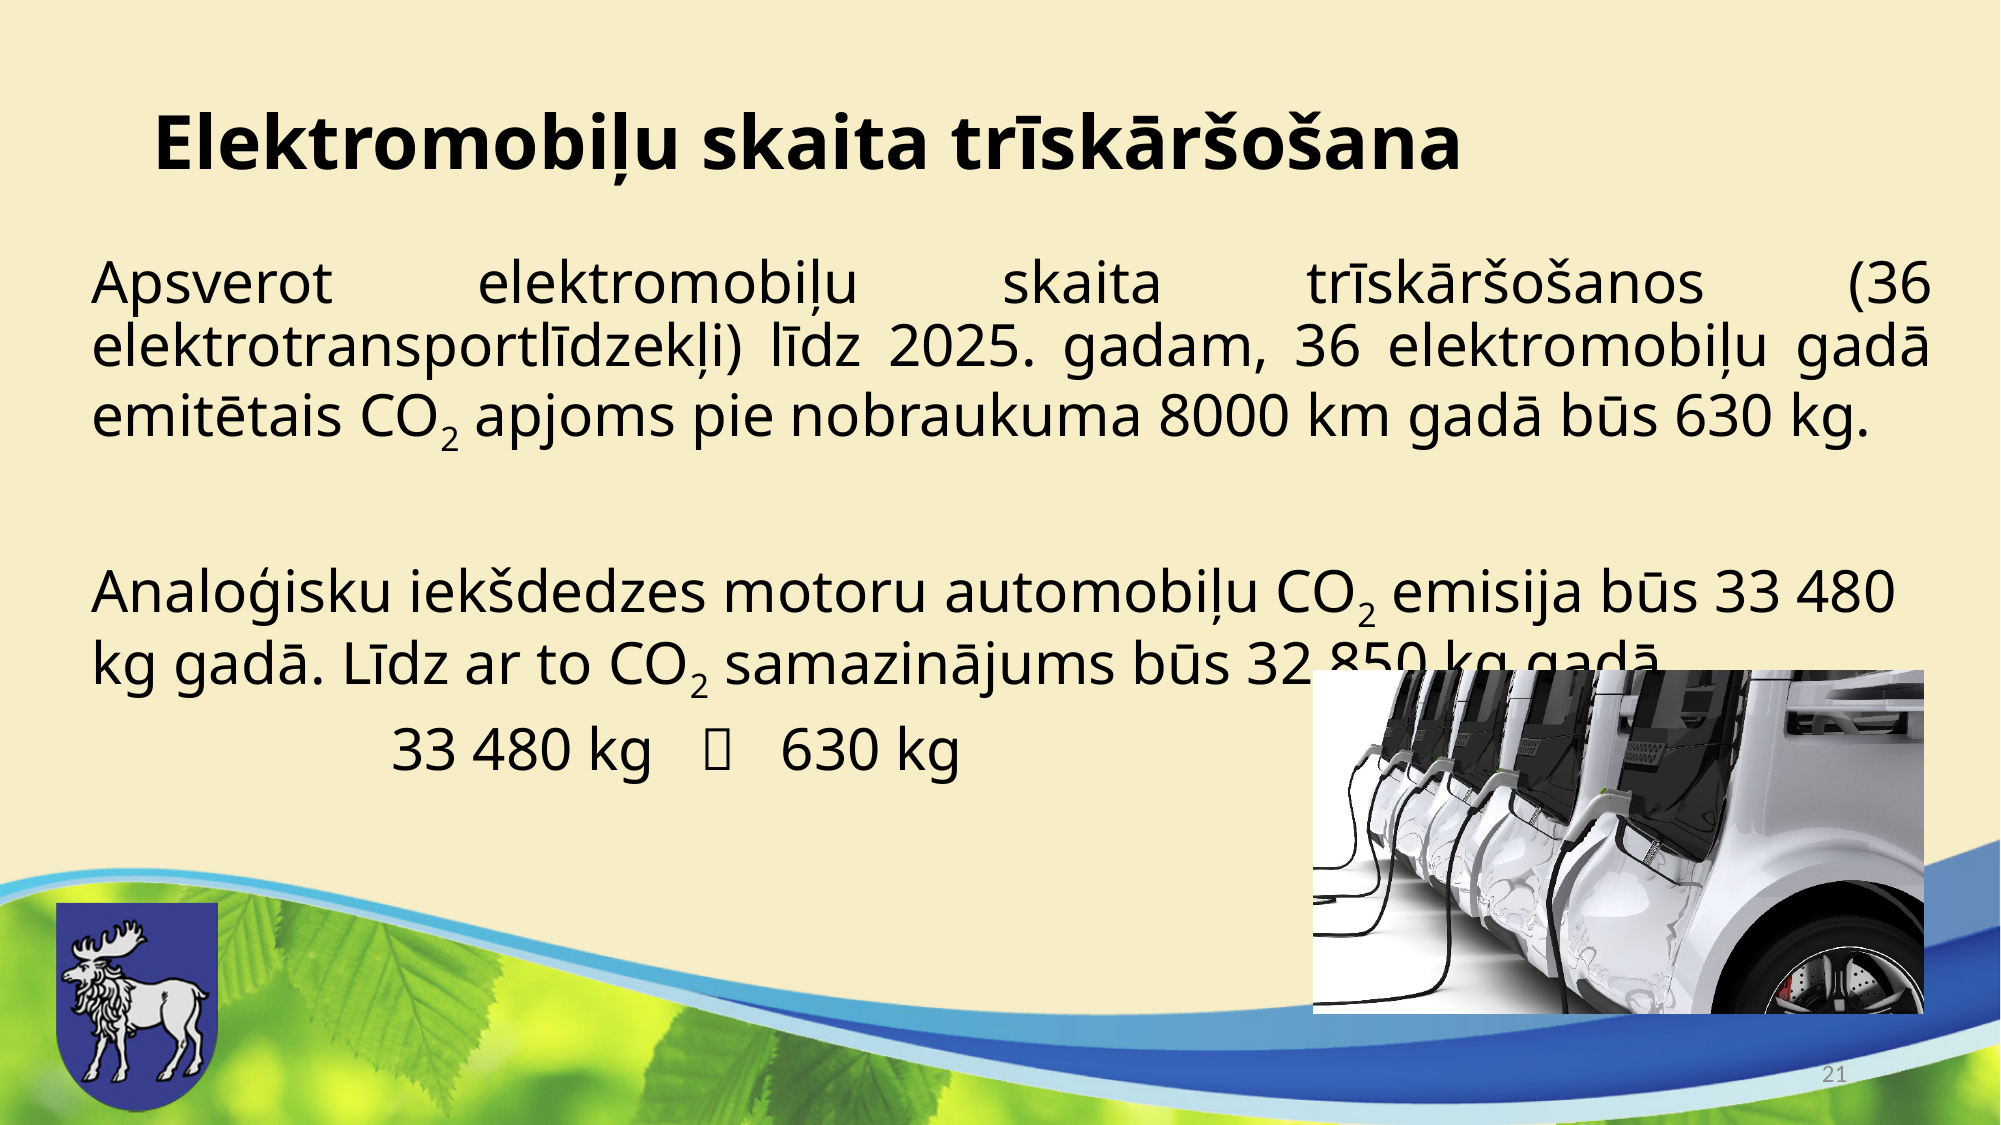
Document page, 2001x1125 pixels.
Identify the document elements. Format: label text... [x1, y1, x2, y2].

picture [0, 0, 2001, 1125]
list Apsverot elektromobiļu skaita trīskāršošanos (36 elektrotransportlīdzekļi) līdz 2025. gadam, 36 elektromobiļu gadā emitētais CO2 apjoms pie nobraukuma 8000 km gadā būs 630 kg. Analoģisku iekšdedzes motoru automobiļu CO2 emisija būs 33 480 kg gadā. Līdz ar to CO2 samazinājums būs 32 850 kg gadā. 33 480 kg  630 kg [76, 245, 1948, 1014]
title Elektromobiļu skaita trīskāršošana [137, 59, 1863, 231]
slide_number 21 [1412, 1042, 1863, 1103]
